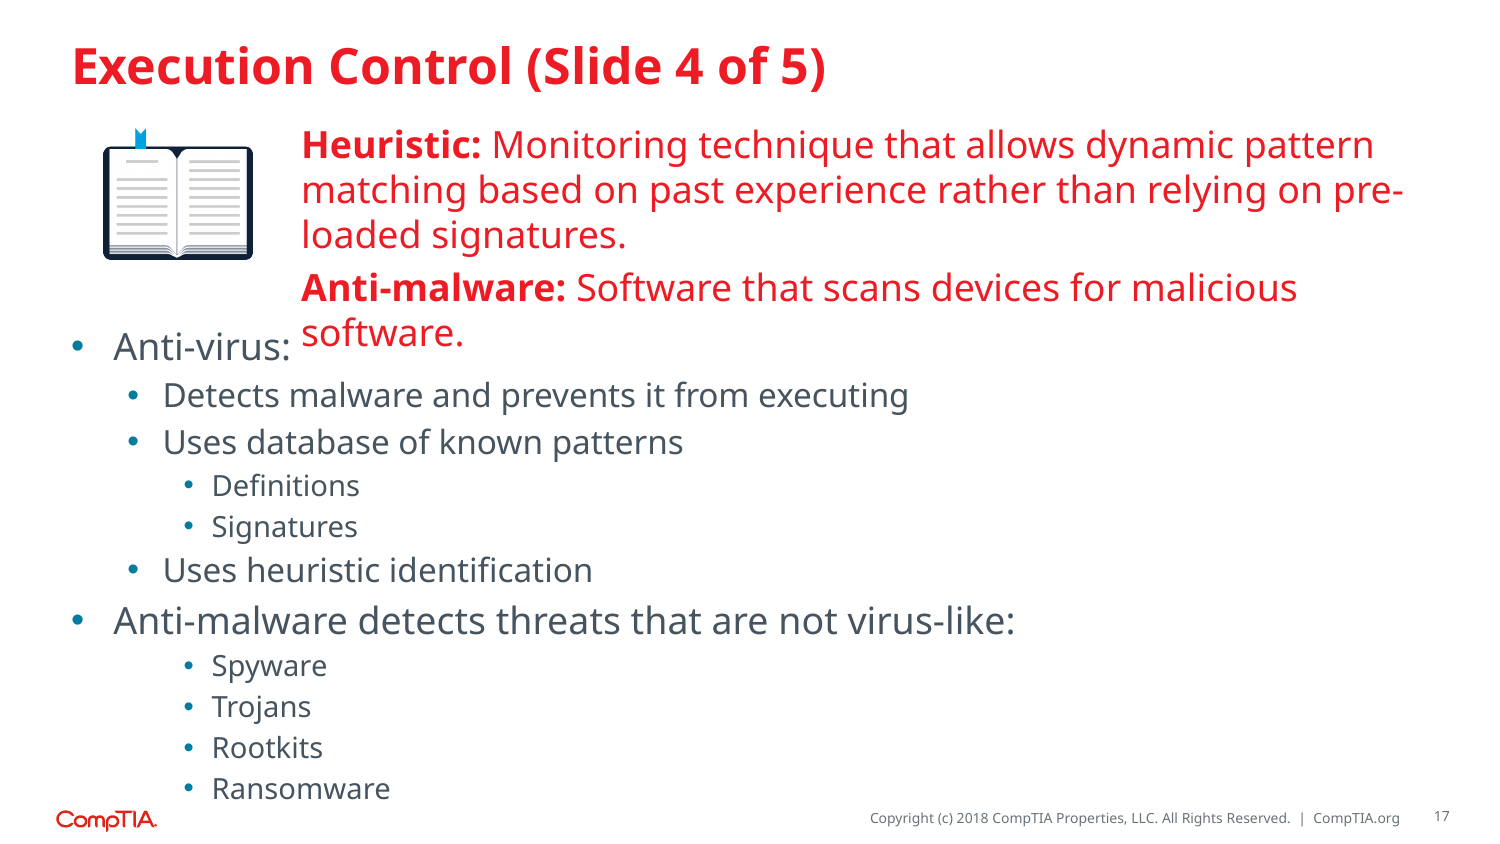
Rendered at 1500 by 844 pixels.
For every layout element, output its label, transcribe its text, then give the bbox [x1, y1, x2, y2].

slide_number 17 [1407, 800, 1450, 835]
list Anti-virus: Detects malware and prevents it from executing Uses database of known patterns Definitions Signatures Uses heuristic identification Anti-malware detects threats that are not virus-like: Spyware Trojans Rootkits Ransomware [56, 315, 1444, 801]
picture [103, 128, 253, 260]
title Execution Control (Slide 4 of 5) [56, 12, 1444, 117]
list Heuristic: Monitoring technique that allows dynamic pattern matching based on past experience rather than relying on pre-loaded signatures. Anti-malware: Software that scans devices for malicious software. [285, 113, 1482, 208]
